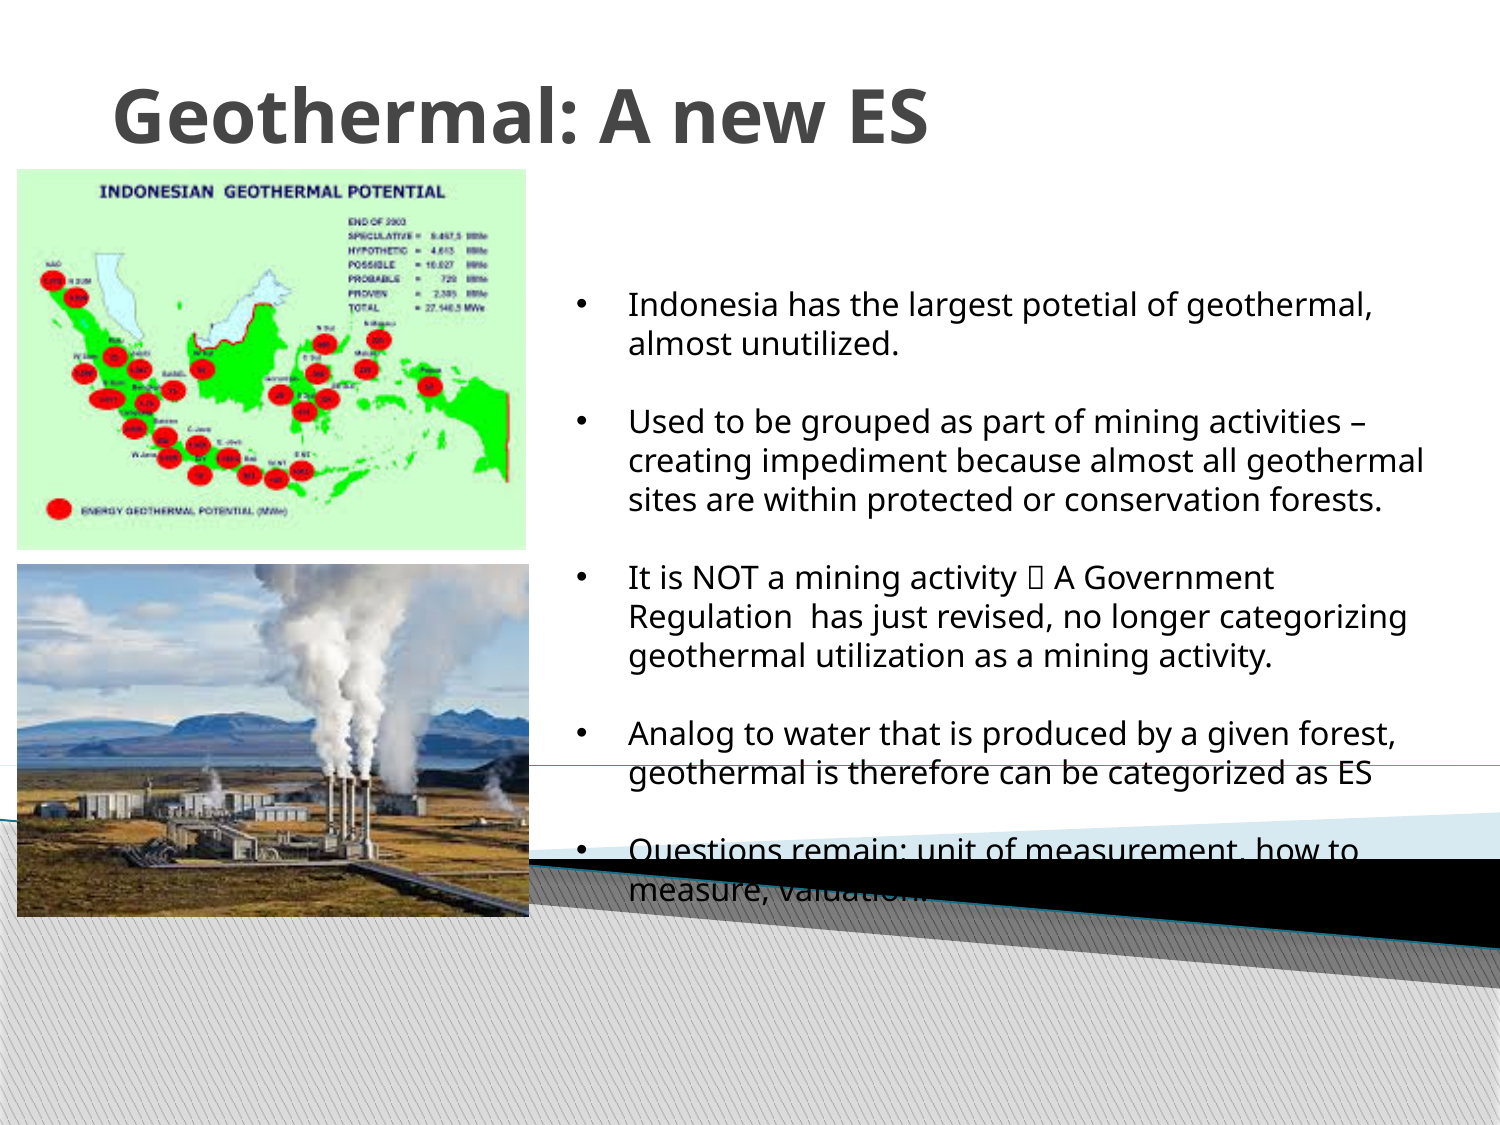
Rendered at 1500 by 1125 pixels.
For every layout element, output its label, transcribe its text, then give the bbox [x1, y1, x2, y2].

text_box [88, 280, 1364, 1002]
title Geothermal: A new ES [97, 30, 1372, 166]
text_box Indonesia has the largest potetial of geothermal, almost unutilized. Used to be grouped as part of mining activities – creating impediment because almost all geothermal sites are within protected or conservation forests. It is NOT a mining activity  A Government Regulation has just revised, no longer categorizing geothermal utilization as a mining activity. Analog to water that is produced by a given forest, geothermal is therefore can be categorized as ES Questions remain: unit of measurement, how to measure, valuation. [560, 198, 1459, 932]
picture [0, 564, 529, 918]
picture [17, 169, 526, 550]
picture [1364, 939, 1500, 989]
